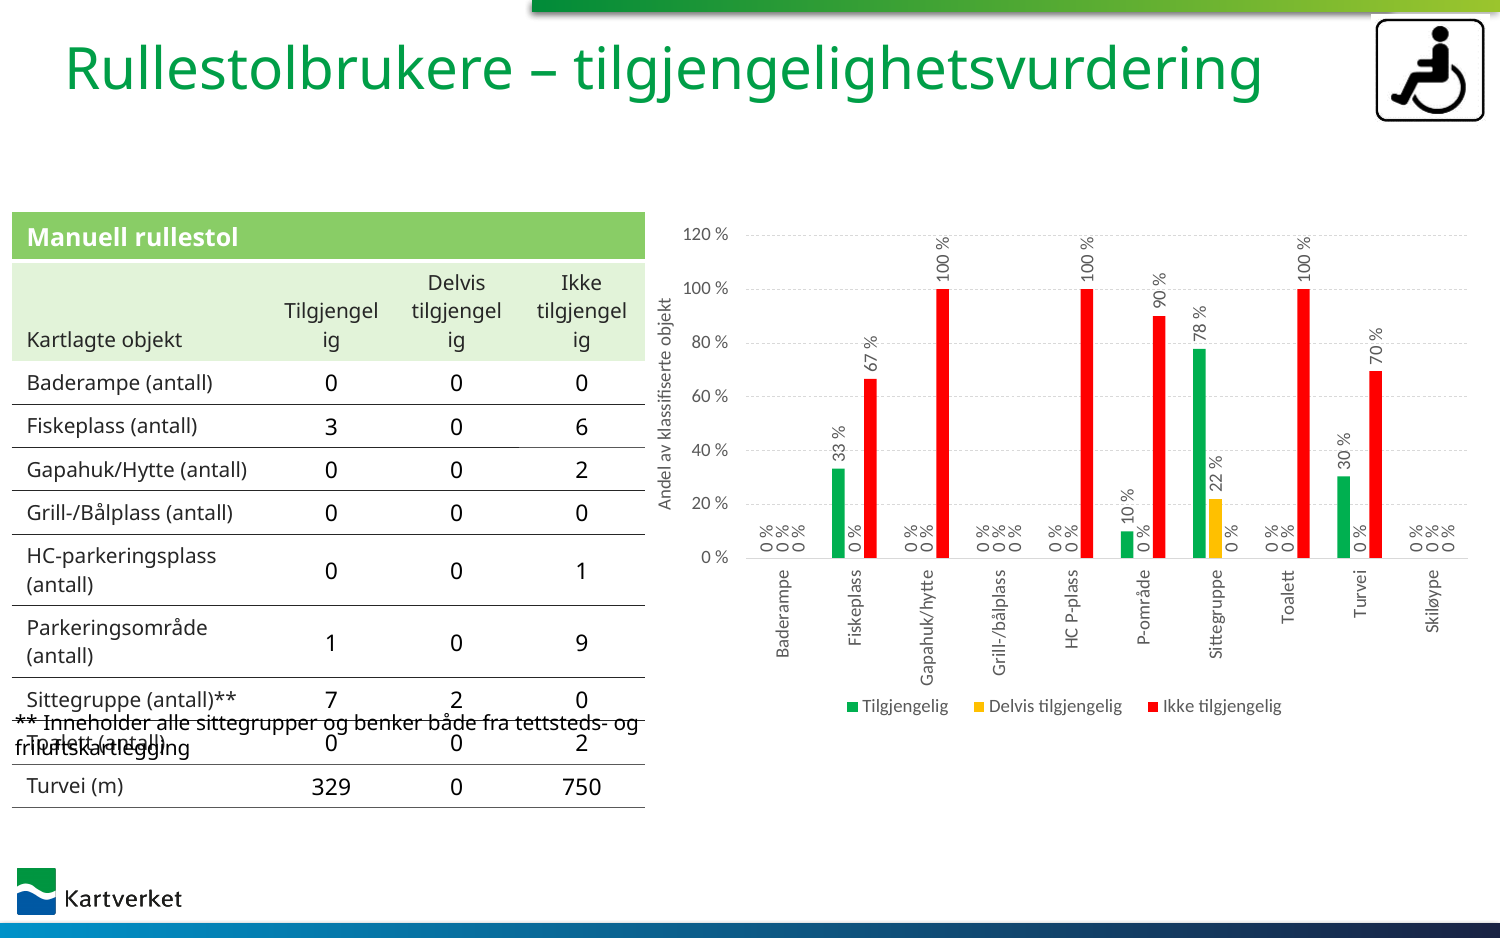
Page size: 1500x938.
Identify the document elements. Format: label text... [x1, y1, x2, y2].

table_cell 0 [394, 491, 519, 534]
picture [643, 218, 1480, 728]
picture [1371, 13, 1491, 127]
table_cell Grill-/Bålplass (antall) [12, 491, 269, 534]
table_cell 0 [394, 405, 519, 447]
table_cell 0 [519, 678, 638, 702]
table_cell 6 [519, 405, 638, 447]
table_cell 0 [519, 361, 638, 404]
table_cell Gapahuk/Hytte (antall) [12, 448, 269, 490]
table_cell 0 [394, 768, 519, 807]
table_cell 7 [269, 678, 394, 702]
table_cell 0 [269, 361, 394, 404]
table_cell Tilgjengelig [269, 263, 394, 361]
table_cell 2 [519, 448, 638, 490]
table_cell Turvei (m) [12, 768, 269, 807]
table_cell 3 [269, 405, 394, 447]
table_cell Baderampe (antall) [12, 361, 269, 404]
table_cell 0 [394, 606, 519, 677]
table_header Manuell rullestol [12, 212, 645, 259]
table_cell 2 [394, 678, 519, 702]
table_cell 329 [269, 768, 394, 807]
table_cell 0 [394, 361, 519, 404]
text_box ** Inneholder alle sittegrupper og benker både fra tettsteds- og friluftskartlegging [0, 702, 745, 768]
table_cell Sittegruppe (antall)** [12, 678, 269, 702]
table_cell 0 [394, 535, 519, 605]
table_cell 0 [269, 491, 394, 534]
table_cell 0 [269, 535, 394, 605]
table_cell 0 [269, 448, 394, 490]
table_cell Delvis tilgjengelig [394, 263, 519, 361]
table_cell Kartlagte objekt [12, 263, 269, 361]
table_cell HC-parkeringsplass (antall) [12, 535, 269, 605]
table_cell 1 [269, 606, 394, 677]
table_cell Ikke tilgjengelig [519, 263, 638, 361]
table_cell 0 [519, 491, 638, 534]
table_cell 0 [394, 448, 519, 490]
table_cell 750 [519, 768, 645, 807]
text_box Rullestolbrukere – tilgjengelighetsvurdering [49, 12, 1372, 109]
table_cell Parkeringsområde (antall) [12, 606, 269, 677]
table_cell Fiskeplass (antall) [12, 405, 269, 447]
table_cell 1 [519, 535, 638, 605]
table_cell 9 [519, 606, 638, 677]
